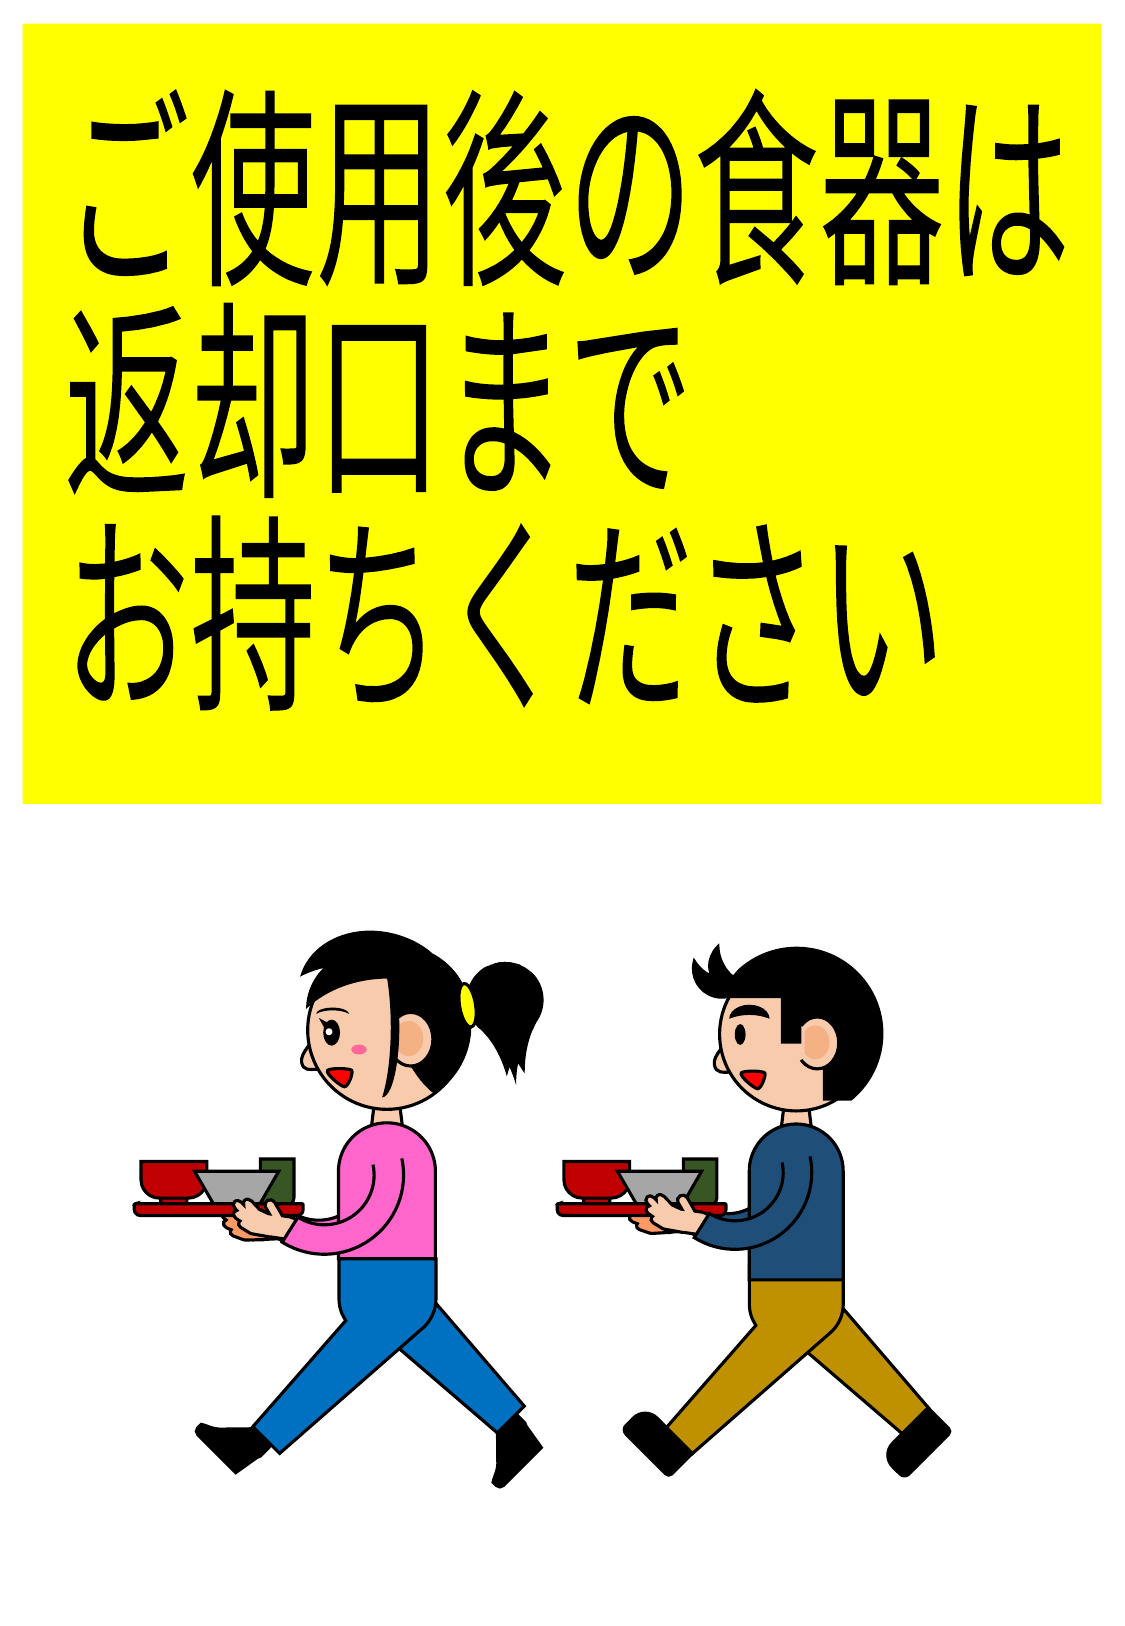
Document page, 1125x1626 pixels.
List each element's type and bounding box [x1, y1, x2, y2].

text_box [20, 21, 1103, 806]
text_box [134, 930, 950, 1476]
